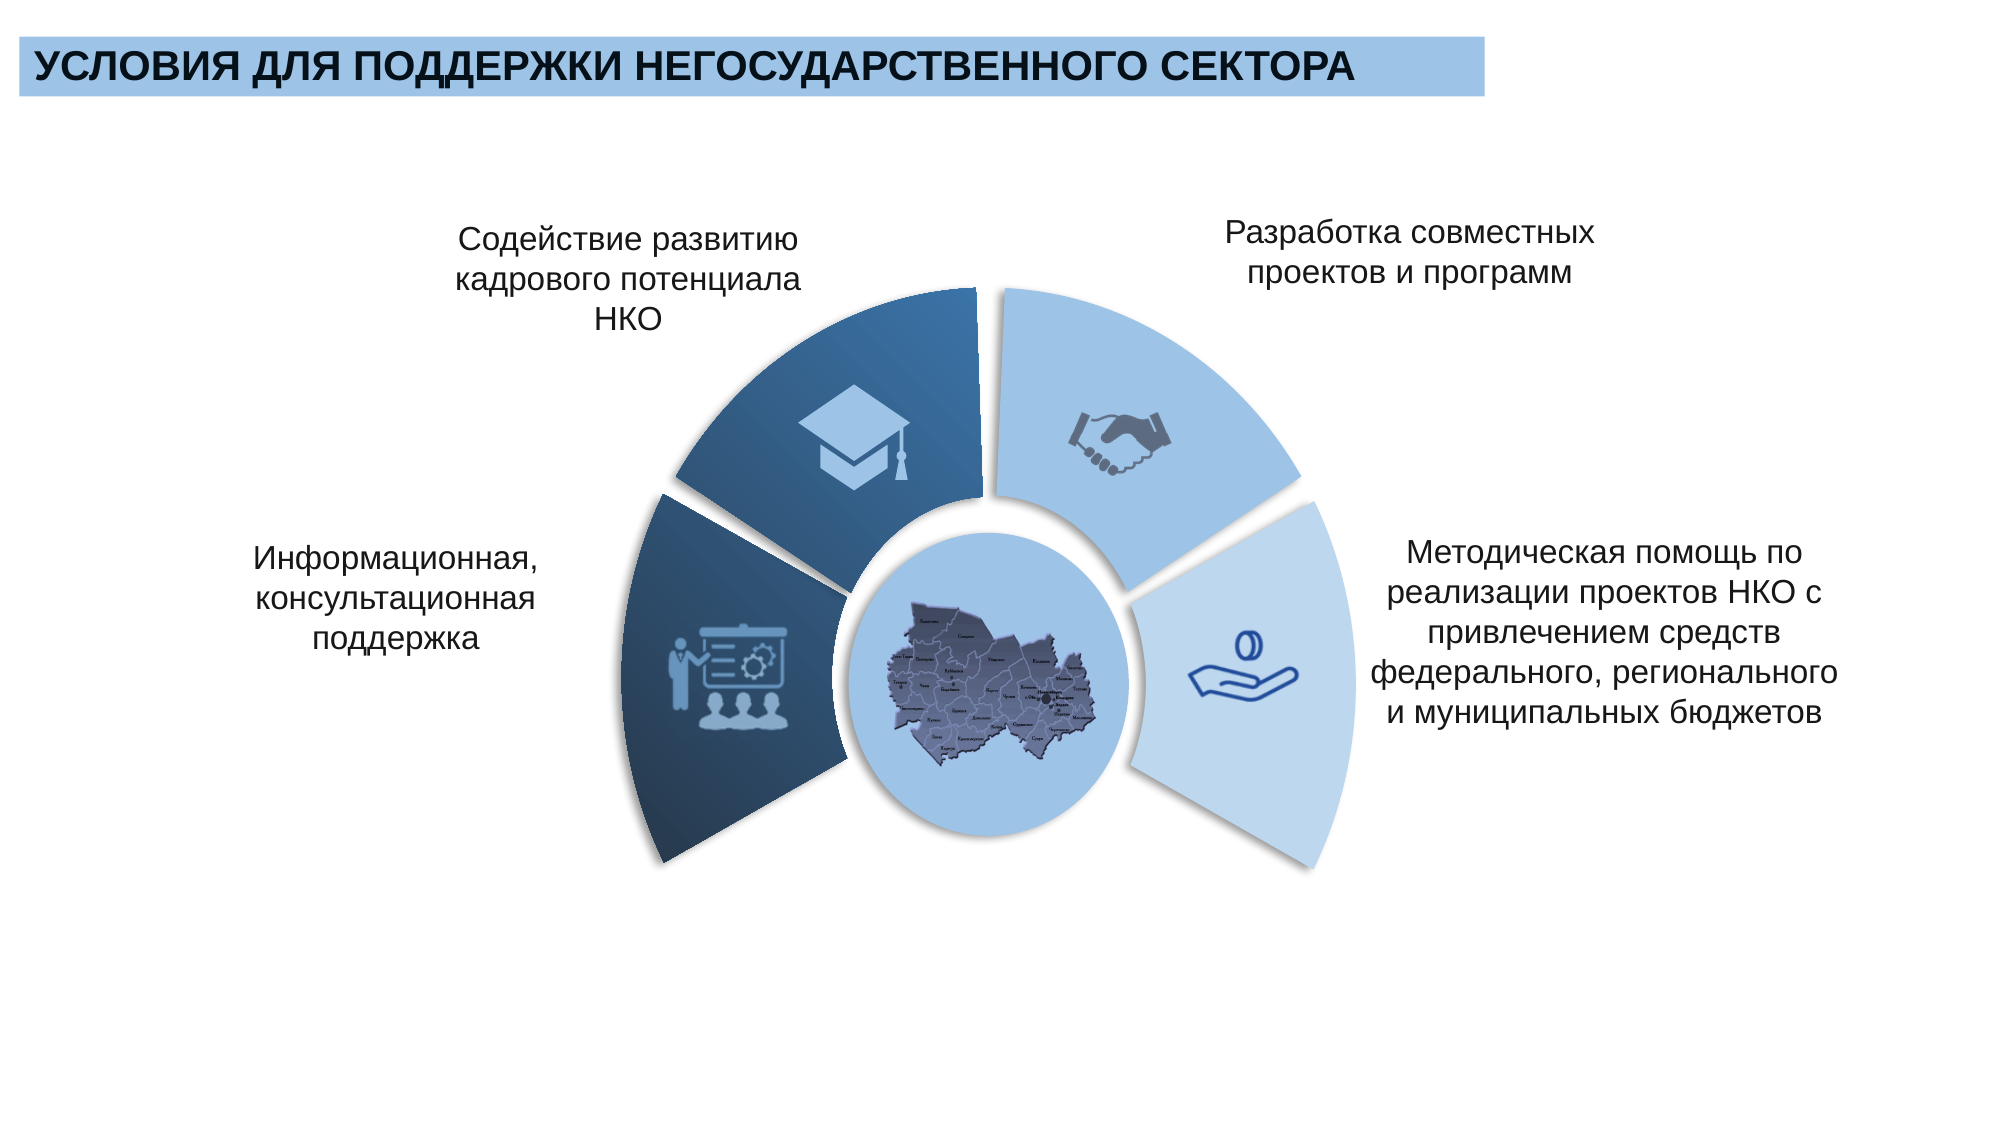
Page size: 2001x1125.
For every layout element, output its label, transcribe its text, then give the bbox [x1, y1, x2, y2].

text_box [169, 203, 1858, 1082]
text_box УСЛОВИЯ ДЛЯ ПОДДЕРЖКИ НЕГОСУДАРСТВЕННОГО СЕКТОРА [19, 36, 1485, 97]
